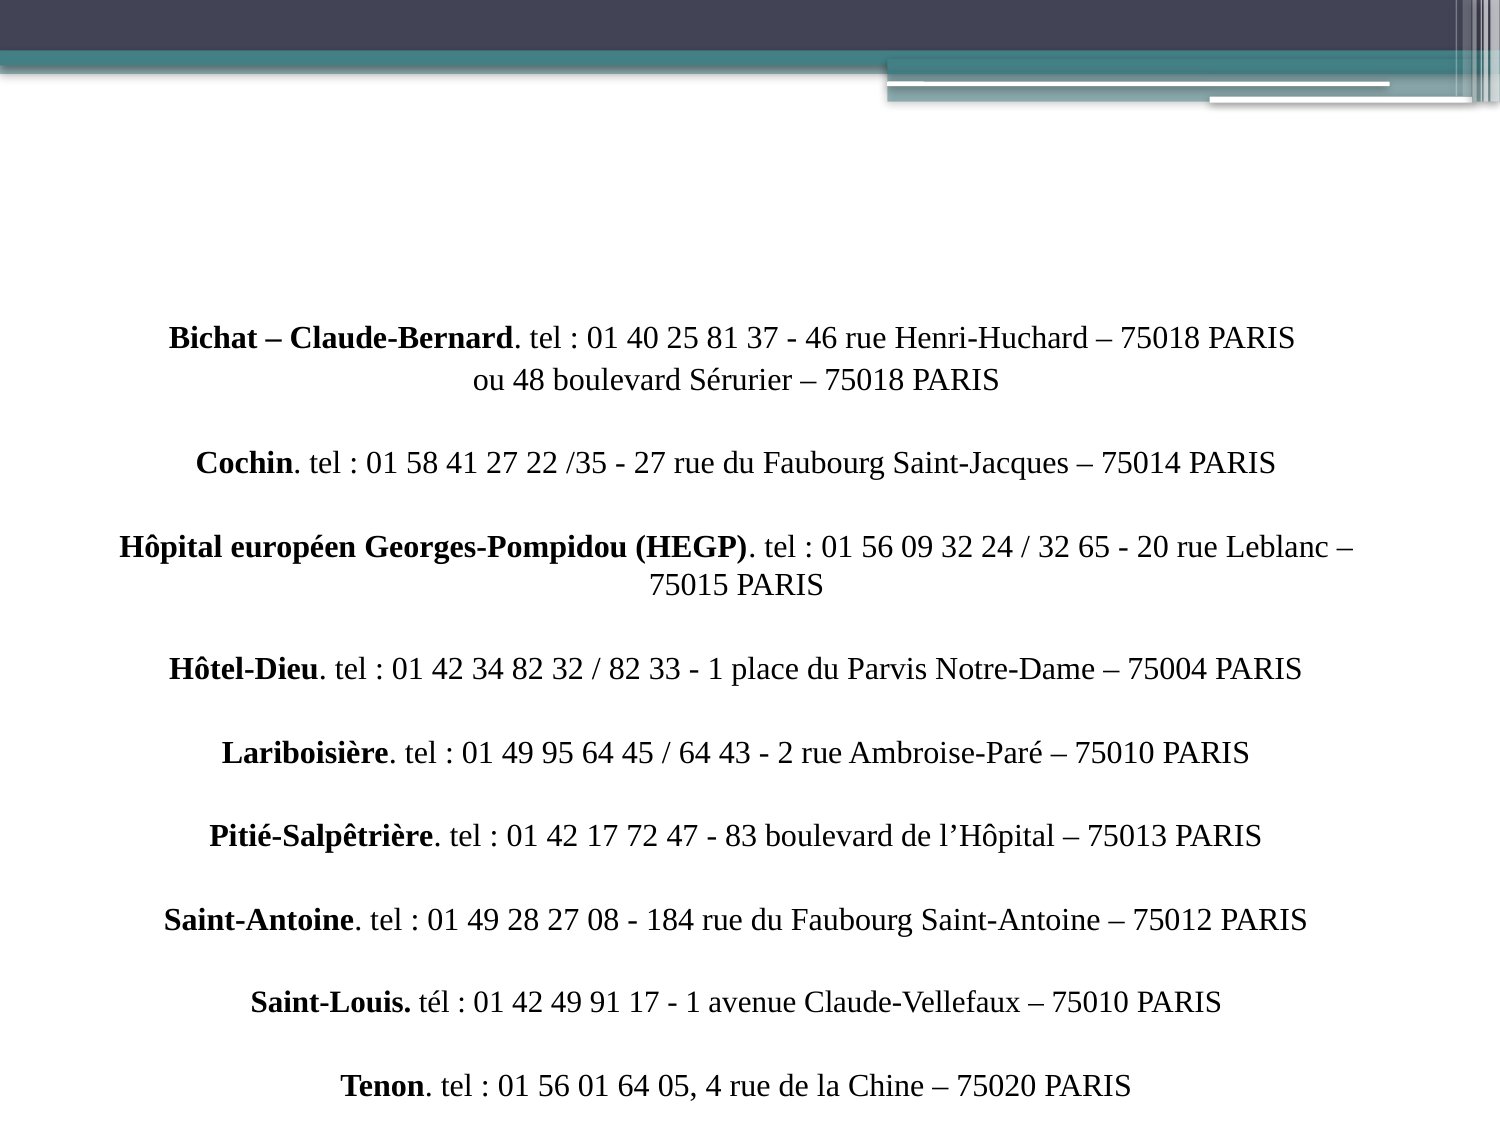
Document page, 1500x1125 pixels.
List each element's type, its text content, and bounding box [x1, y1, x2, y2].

list Bichat – Claude-Bernard. tel : 01 40 25 81 37 - 46 rue Henri-Huchard – 75018 PARIS ou 48 boulevard Sérurier – 75018 PARIS Cochin. tel : 01 58 41 27 22 /35 - 27 rue du Faubourg Saint-Jacques – 75014 PARIS Hôpital européen Georges-Pompidou (HEGP). tel : 01 56 09 32 24 / 32 65 - 20 rue Leblanc – 75015 PARIS Hôtel-Dieu. tel : 01 42 34 82 32 / 82 33 - 1 place du Parvis Notre-Dame – 75004 PARIS Lariboisière. tel : 01 49 95 64 45 / 64 43 - 2 rue Ambroise-Paré – 75010 PARIS Pitié-Salpêtrière. tel : 01 42 17 72 47 - 83 boulevard de l’Hôpital – 75013 PARIS Saint-Antoine. tel : 01 49 28 27 08 - 184 rue du Faubourg Saint-Antoine – 75012 PARIS Saint-Louis. tél : 01 42 49 91 17 - 1 avenue Claude-Vellefaux – 75010 PARIS Tenon. tel : 01 56 01 64 05, 4 rue de la Chine – 75020 PARIS [61, 267, 1412, 1125]
